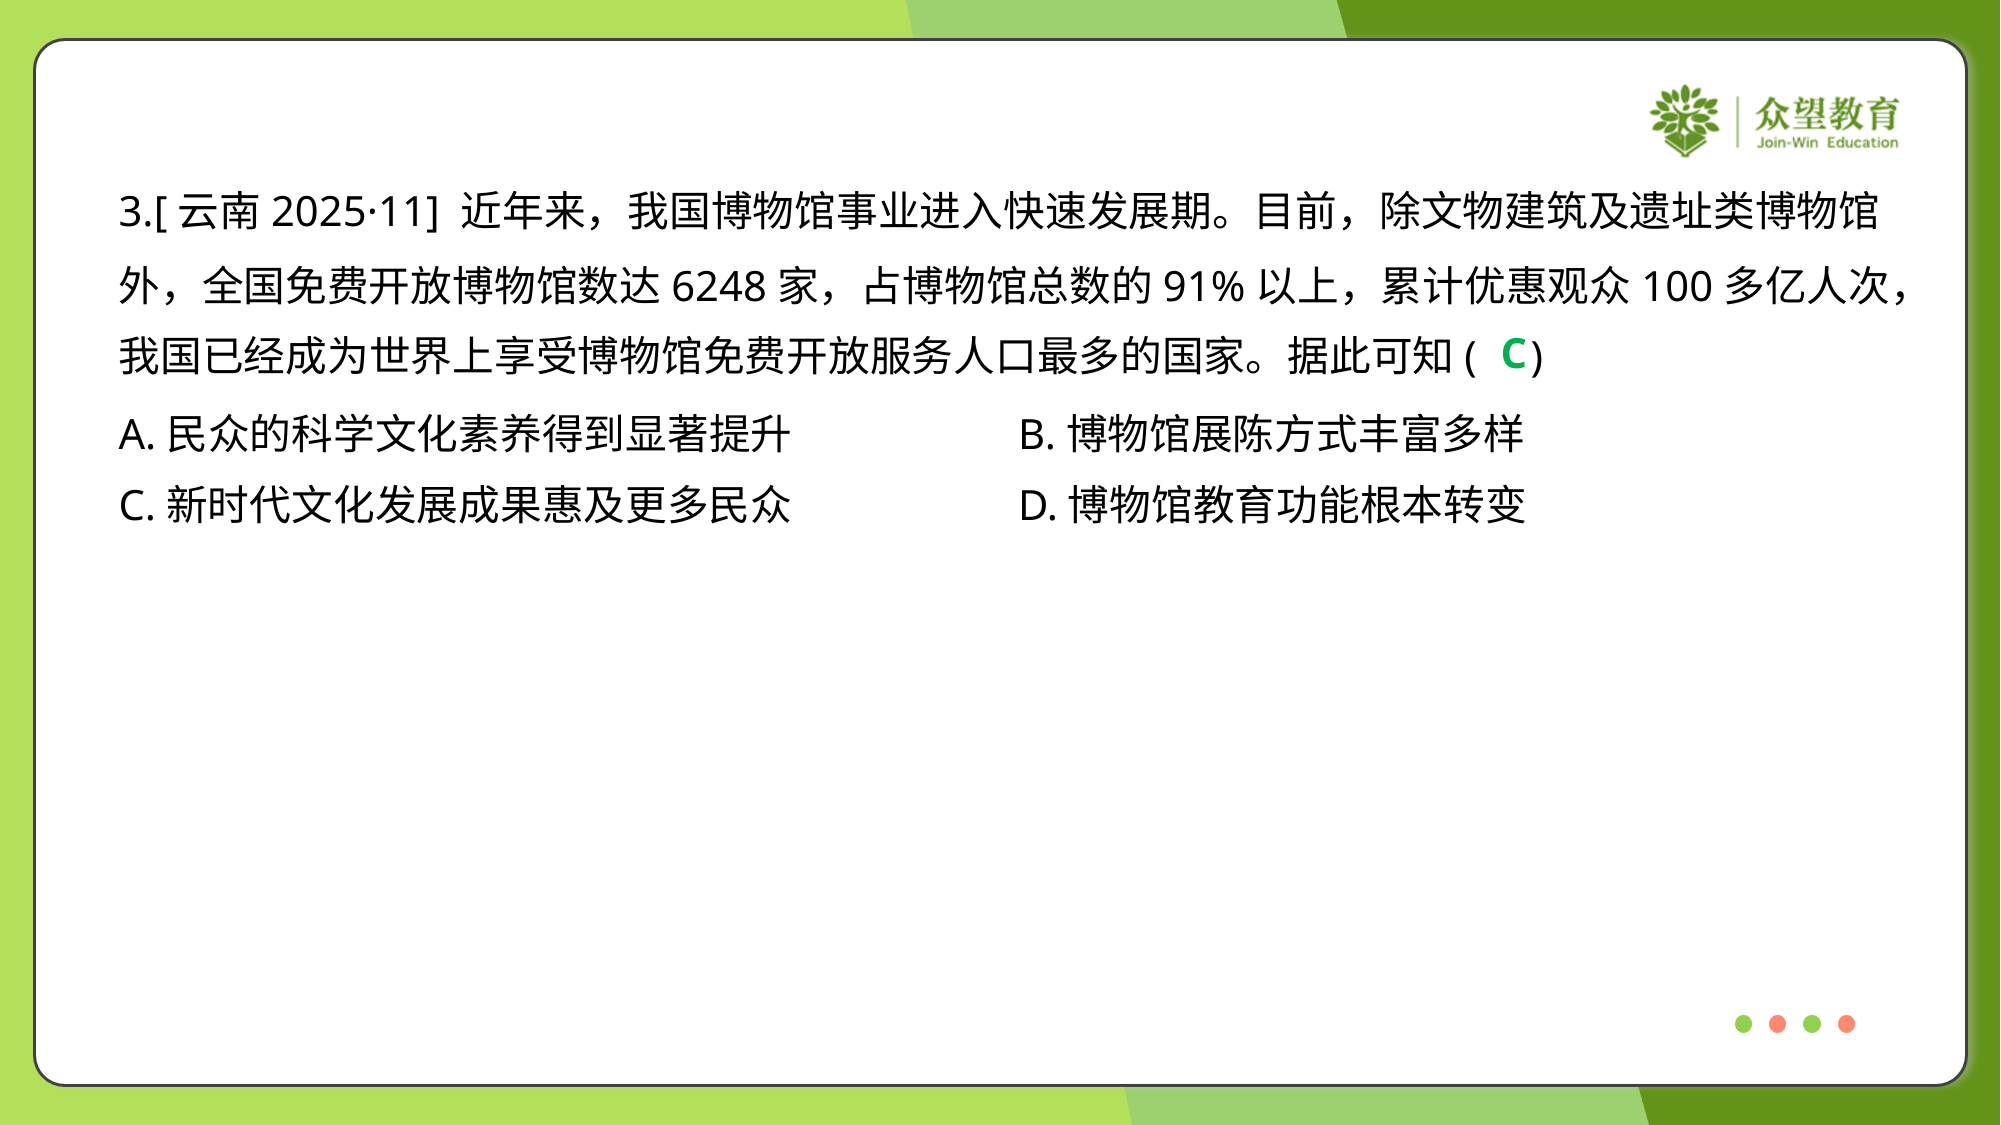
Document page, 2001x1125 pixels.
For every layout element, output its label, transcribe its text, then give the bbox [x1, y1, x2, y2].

picture [0, 0, 2000, 1125]
text_box C [1484, 306, 1543, 371]
text_box 3.[云南2025·11] 近年来，我国博物馆事业进入快速发展期。目前，除文物建筑及遗址类博物馆 外，全国免费开放博物馆数达6248家，占博物馆总数的91%以上，累计优惠观众100多亿人次， 我国已经成为世界上享受博物馆免费开放服务人口最多的国家。据此可知( ) [118, 159, 1883, 373]
text_box A.民众的科学文化素养得到显著提升 B.博物馆展陈方式丰富多样 C.新时代文化发展成果惠及更多民众 D.博物馆教育功能根本转变 [118, 382, 1883, 522]
